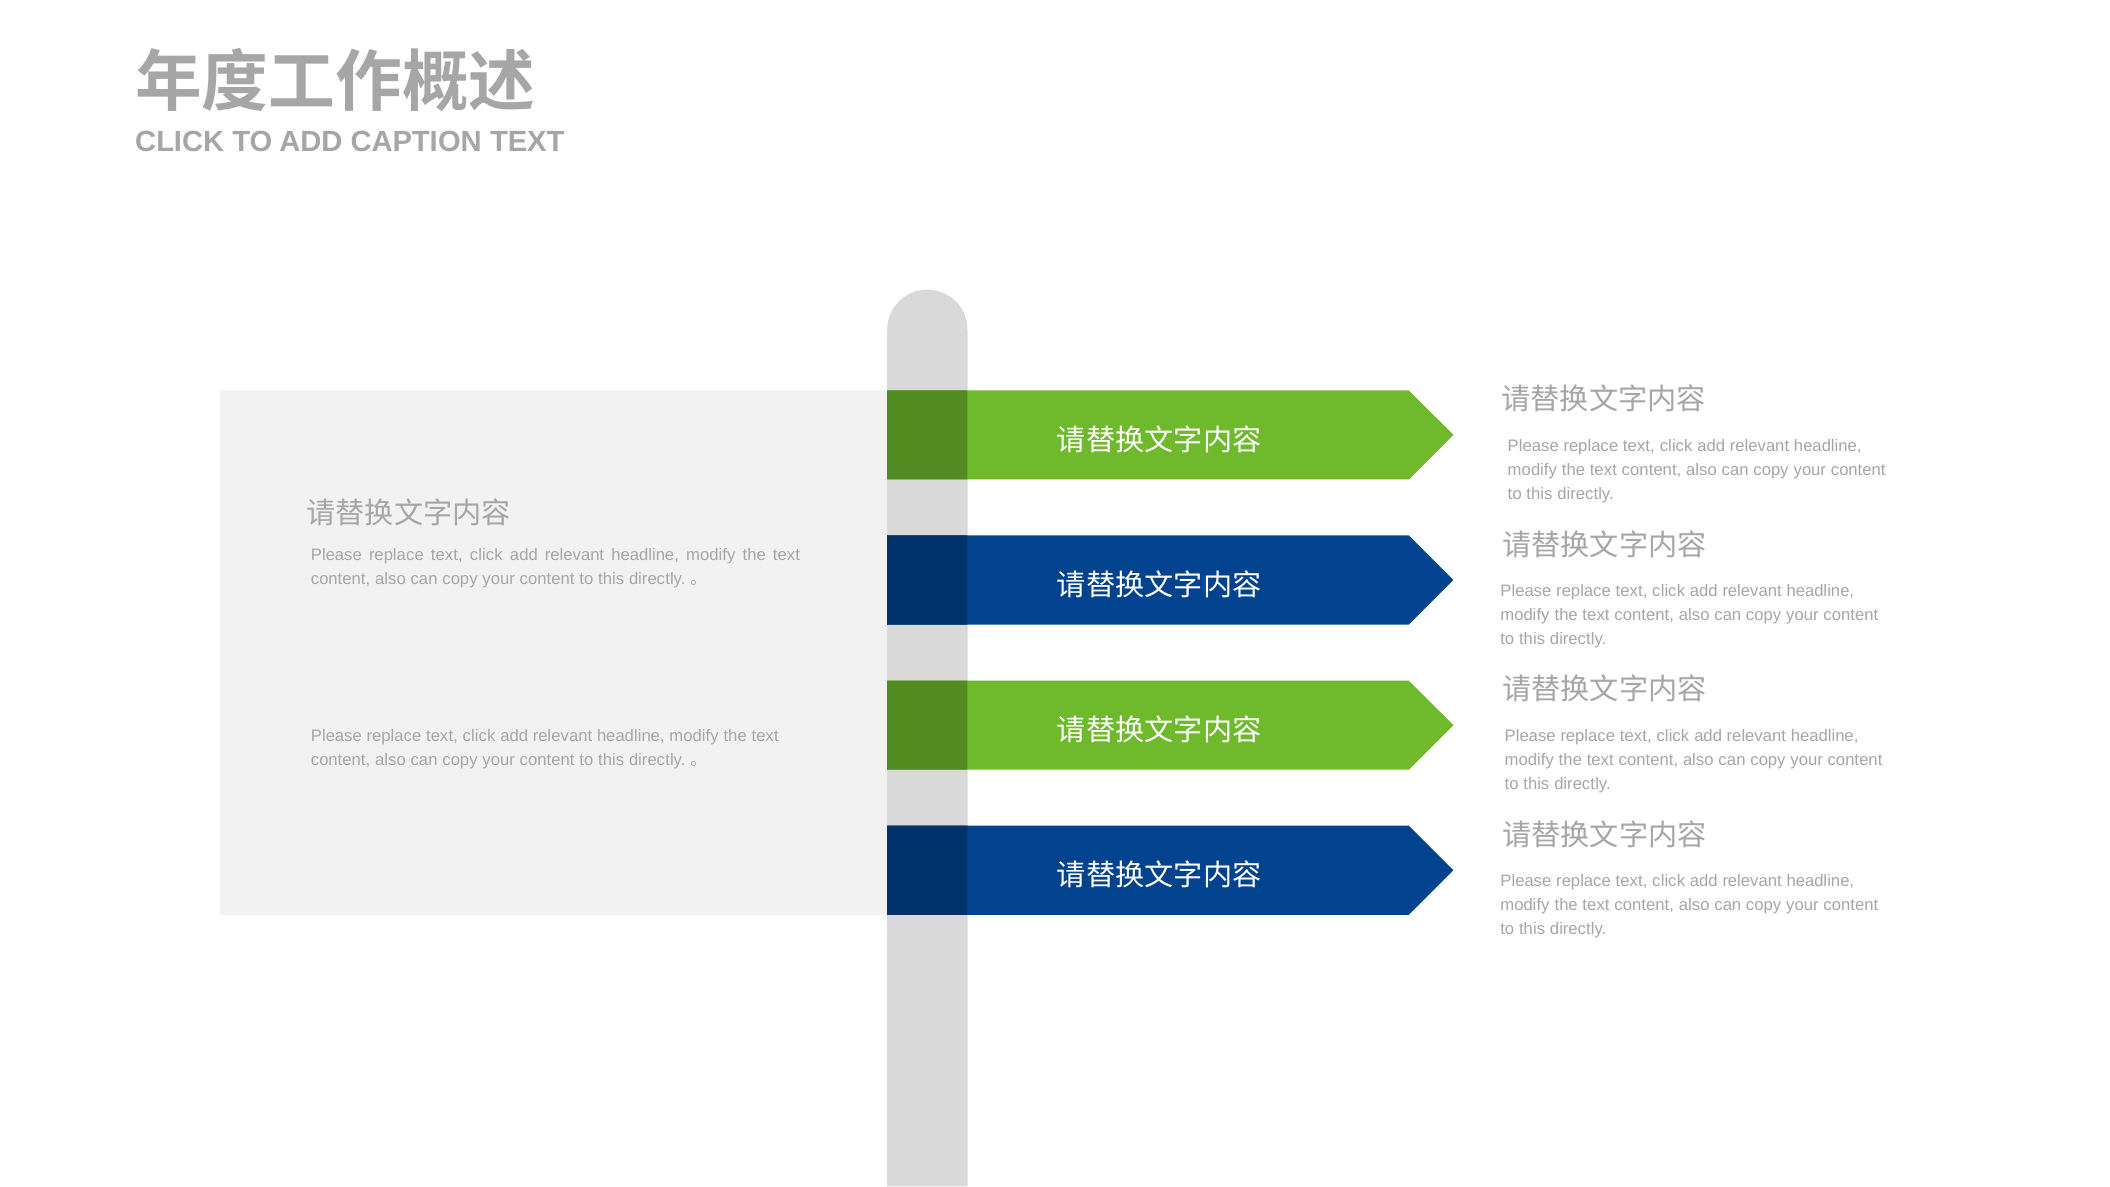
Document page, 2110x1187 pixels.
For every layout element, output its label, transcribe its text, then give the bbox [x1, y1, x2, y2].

text_box [886, 915, 969, 1187]
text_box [887, 680, 1454, 770]
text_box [1485, 511, 1896, 655]
text_box 年度工作概述 [135, 38, 596, 119]
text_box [1485, 801, 1896, 945]
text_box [220, 390, 887, 915]
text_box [887, 825, 1454, 915]
text_box [887, 480, 969, 535]
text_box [887, 535, 1454, 625]
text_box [887, 390, 1454, 480]
text_box CLICK TO ADD CAPTION TEXT [135, 122, 596, 158]
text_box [1485, 656, 1900, 800]
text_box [1485, 366, 1903, 510]
text_box [887, 625, 969, 680]
text_box [886, 288, 969, 390]
text_box [887, 770, 969, 825]
